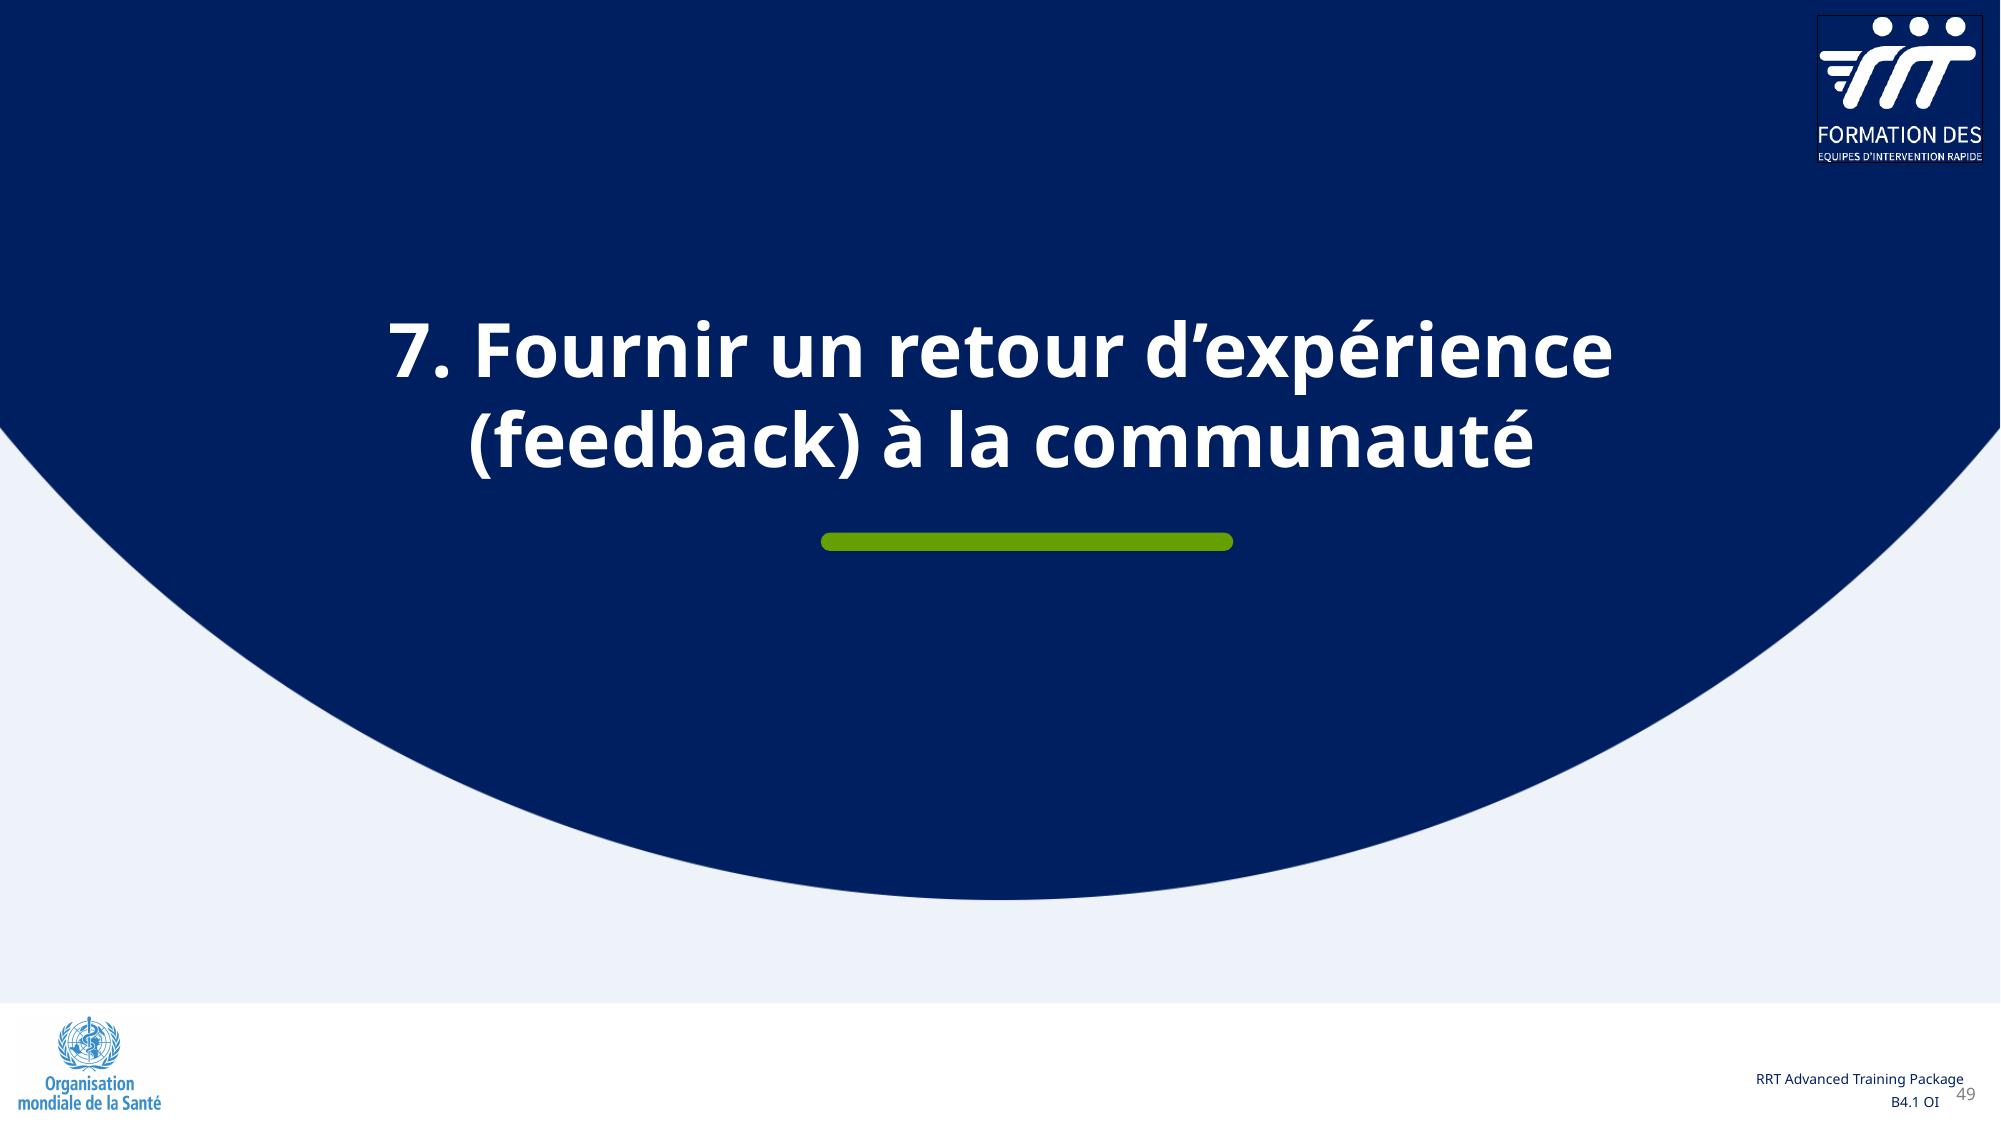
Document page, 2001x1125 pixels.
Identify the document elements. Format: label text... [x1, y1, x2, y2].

picture [17, 1015, 162, 1111]
picture [0, 0, 2001, 1003]
list 7. Fournir un retour d’expérience (feedback) à la communauté [340, 294, 1660, 592]
